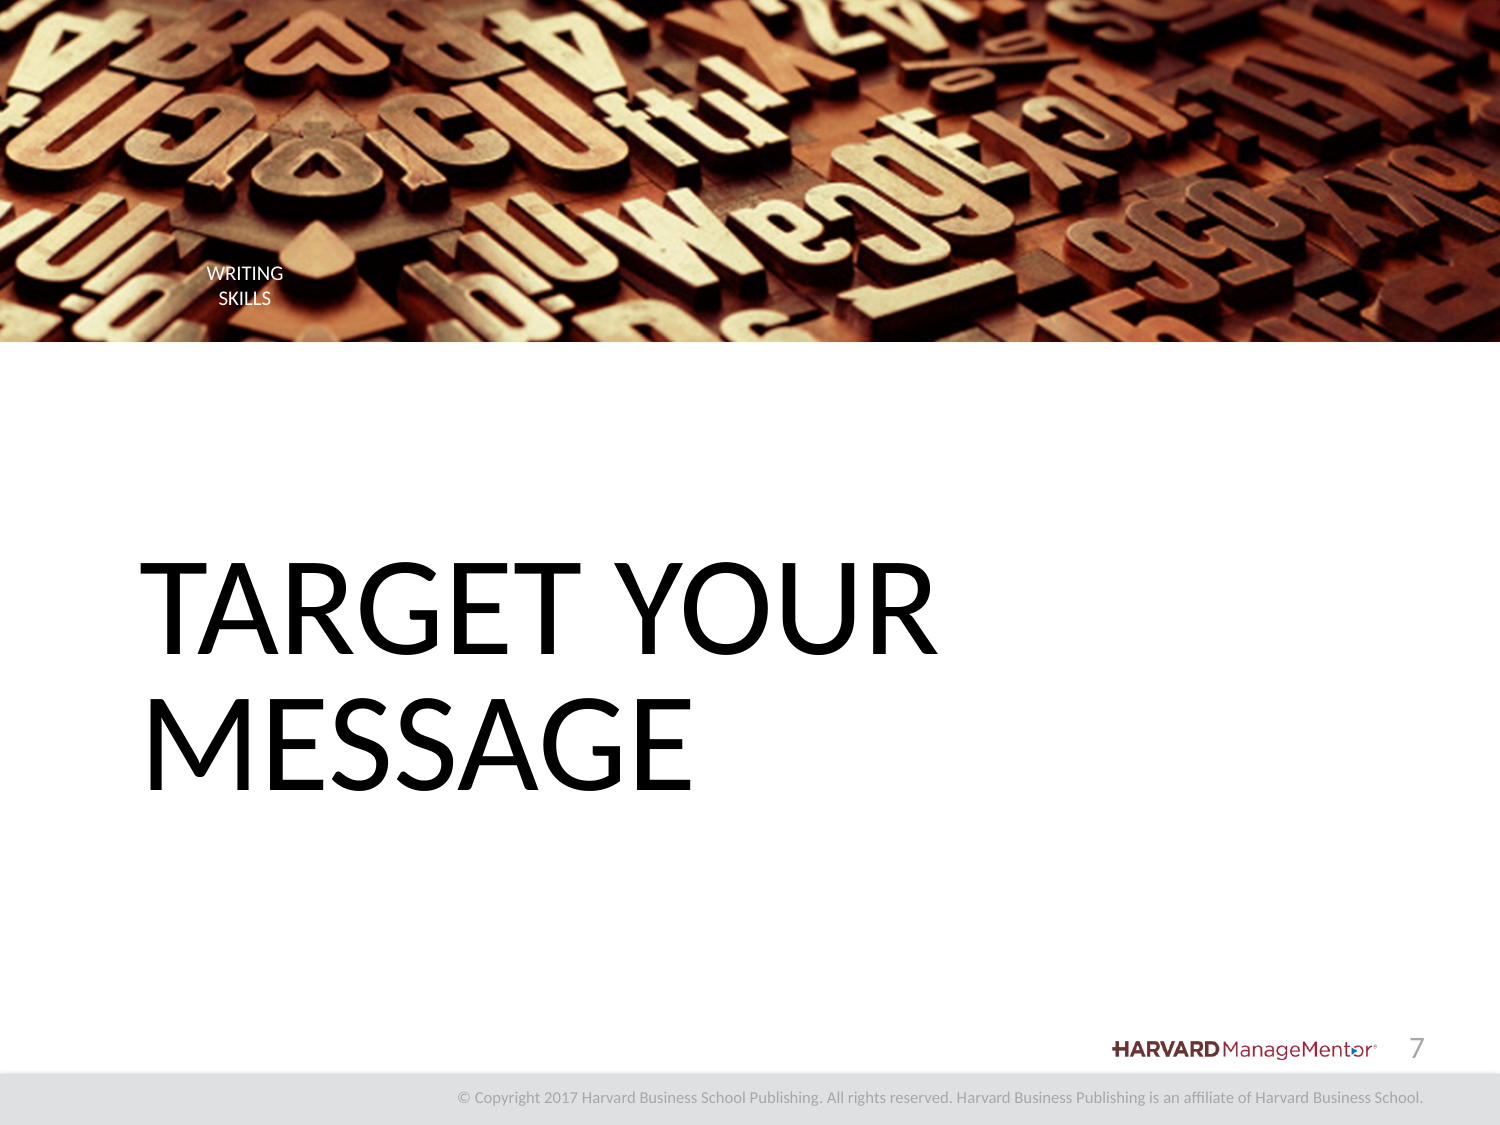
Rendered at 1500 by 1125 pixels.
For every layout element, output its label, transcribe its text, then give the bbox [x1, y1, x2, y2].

list TARGET YOUR MESSAGE [139, 444, 1486, 919]
picture [0, 0, 152, 342]
picture [1100, 1034, 1380, 1067]
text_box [152, 0, 336, 404]
picture [336, 0, 1500, 342]
